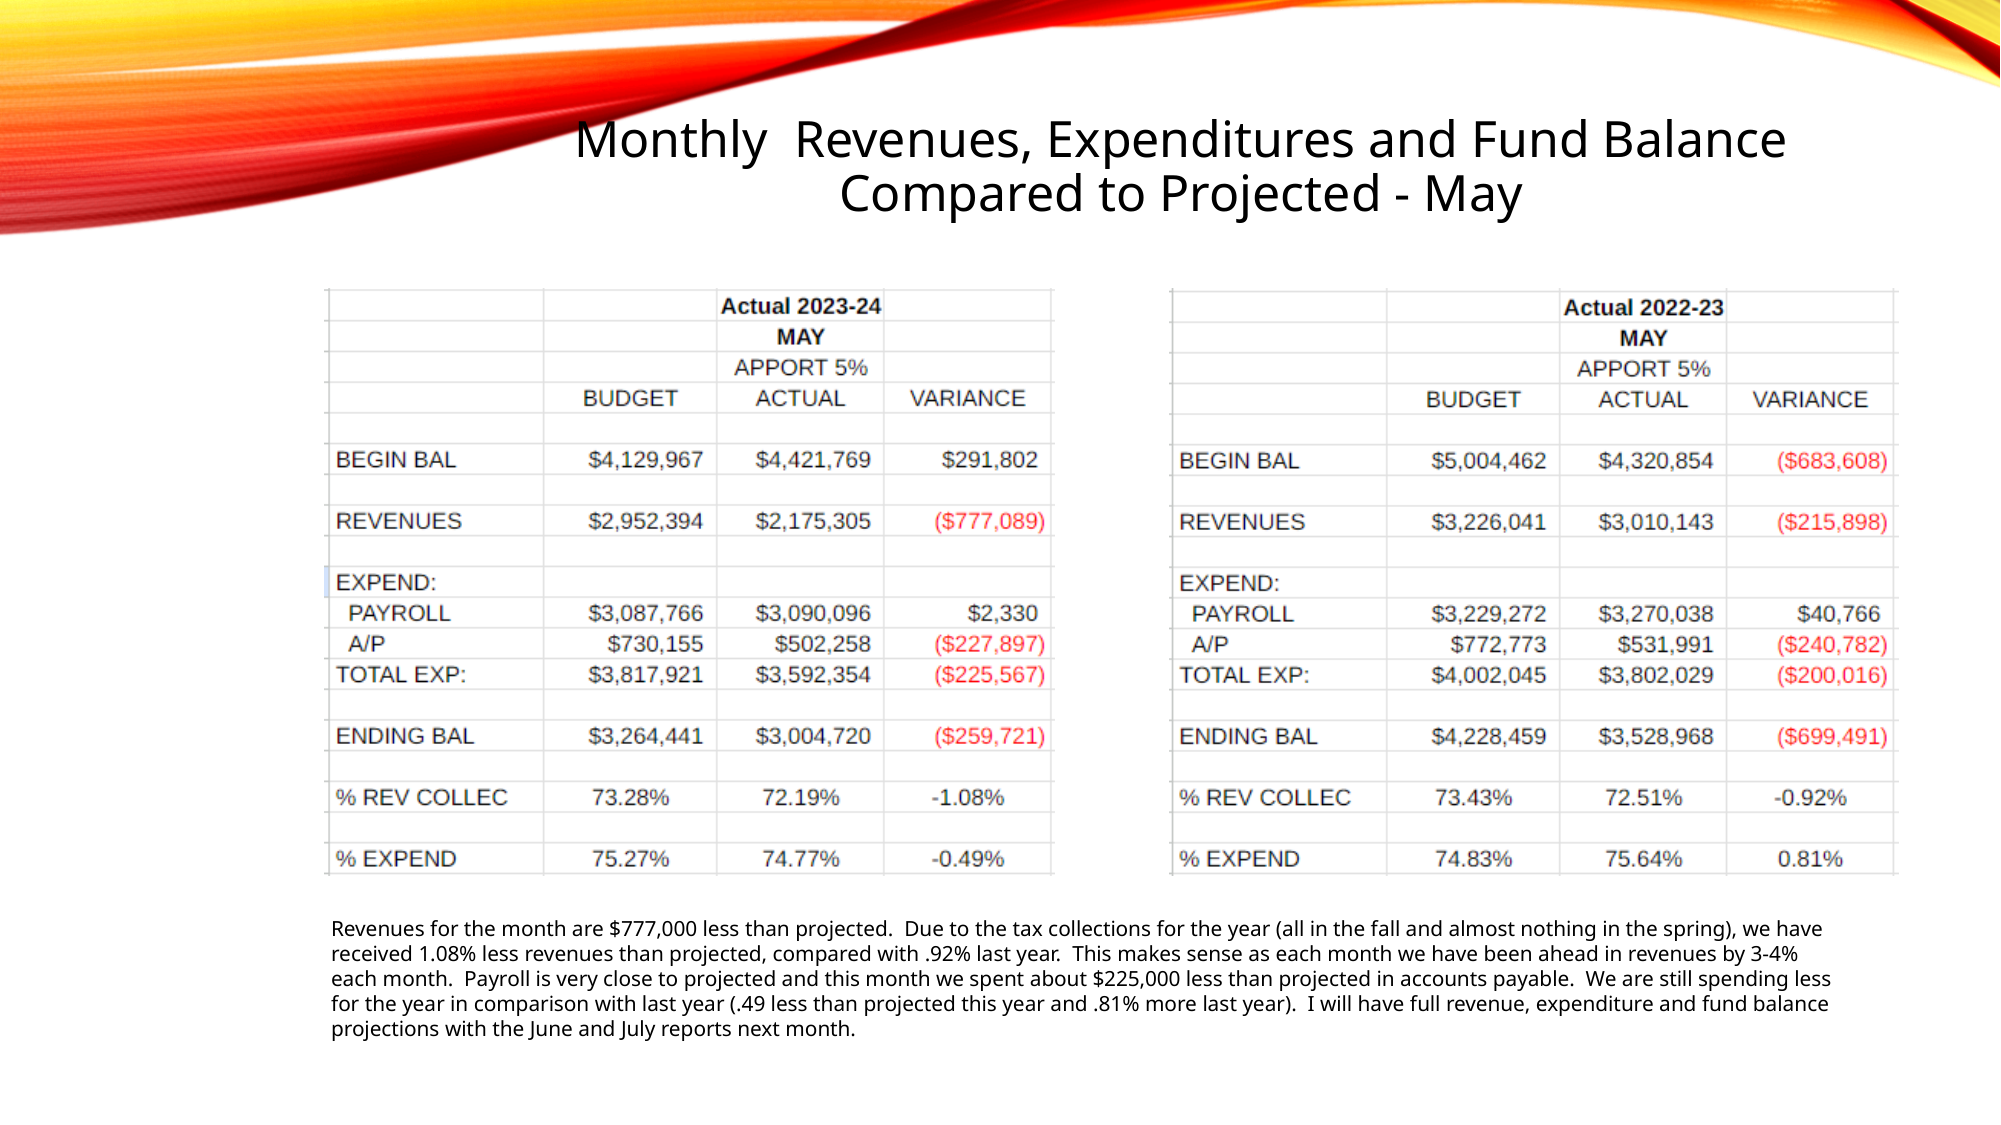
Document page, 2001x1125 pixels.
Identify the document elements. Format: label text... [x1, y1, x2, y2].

picture [0, 0, 2000, 237]
picture [323, 288, 1055, 876]
title Monthly Revenues, Expenditures and Fund Balance Compared to Projected - May [474, 73, 1888, 264]
text_box Revenues for the month are $777,000 less than projected. Due to the tax collections for the year (all in the fall and almost nothing in the spring), we have received 1.08% less revenues than projected, compared with .92% last year. This makes sense as each month we have been ahead in revenues by 3-4% each month. Payroll is very close to projected and this month we spent about $225,000 less than projected in accounts payable. We are still spending less for the year in comparison with last year (.49 less than projected this year and .81% more last year). I will have full revenue, expenditure and fund balance projections with the June and July reports next month. [316, 900, 1865, 1053]
picture [1169, 288, 1899, 876]
